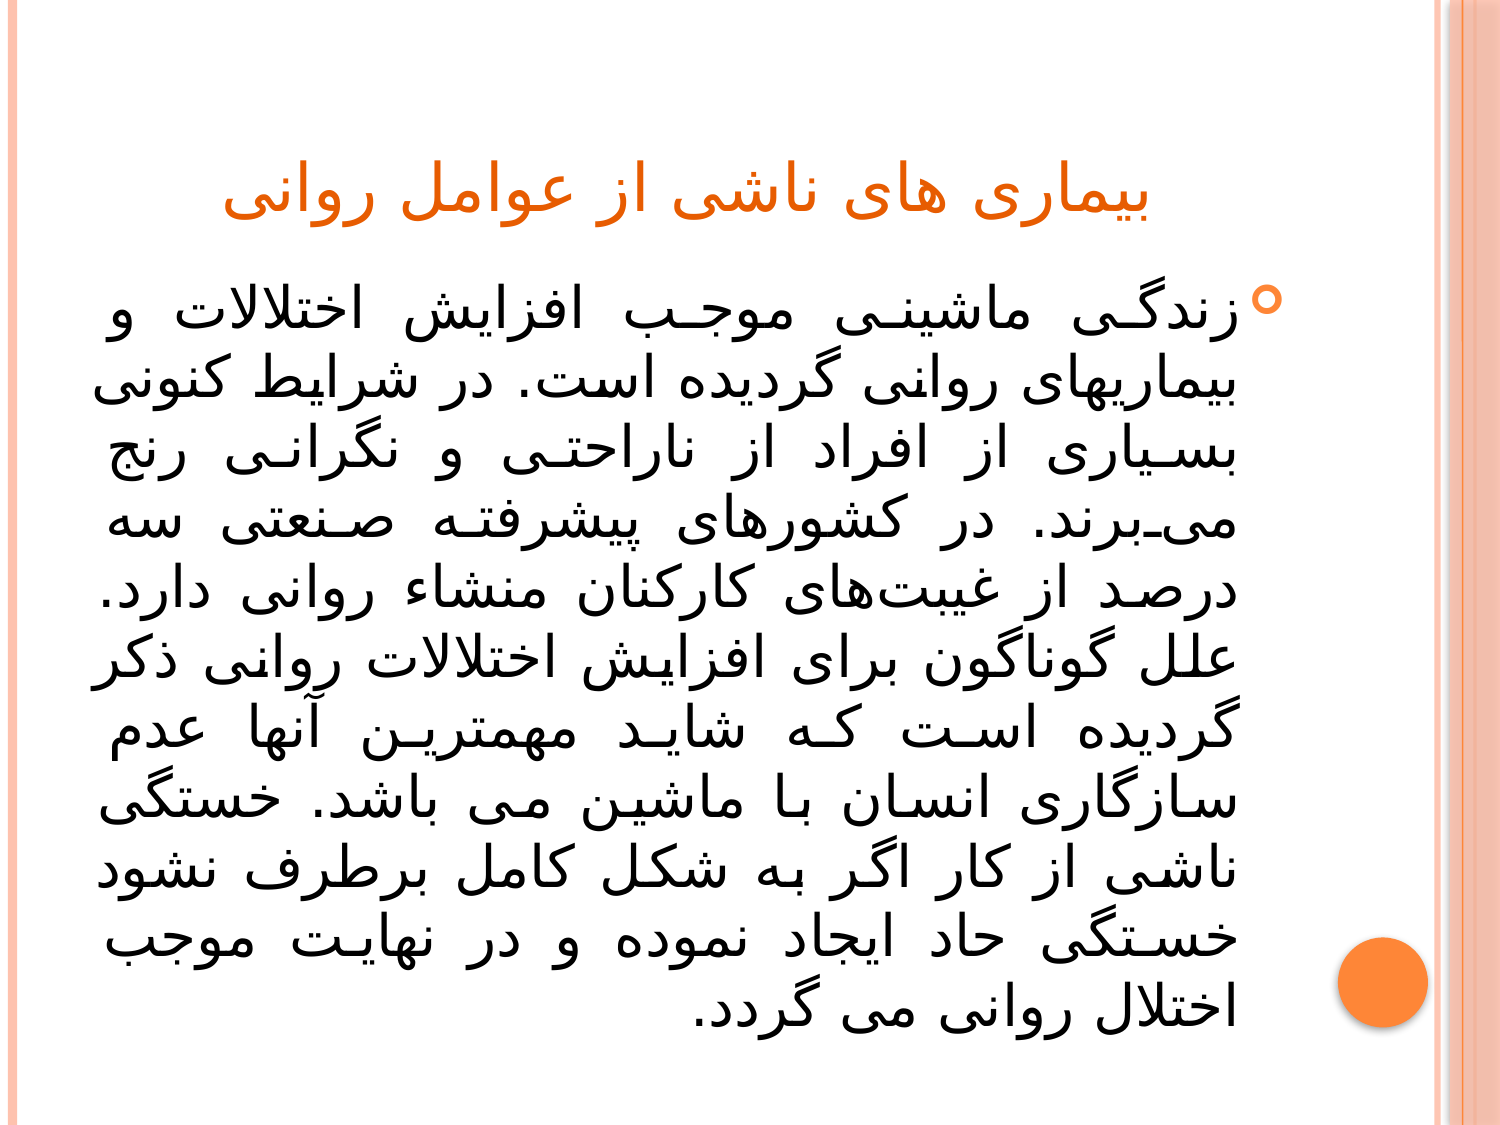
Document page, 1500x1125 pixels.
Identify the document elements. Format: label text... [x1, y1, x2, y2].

list زندگی ماشینی موجب افزایش اختلالات و بیماریهای روانی گردیده است. در شرایط کنونی بسیاری از افراد از ناراحتی و نگرانی رنج می‌برند. در کشورهای پیشرفته صنعتی سه درصد از غیبت‌های کارکنان منشاء روانی دارد. علل گوناگون برای افزایش اختلالات روانی ذکر گردیده است که شاید مهمترین آنها عدم سازگاری انسان با ماشین می باشد. خستگی ناشی از کار اگر به شکل کامل برطرف نشود خستگی حاد ایجاد نموده و در نهایت موجب اختلال روانی می گردد. [75, 262, 1300, 1062]
title بیماری های ناشی از عوامل روانی [75, 45, 1300, 233]
